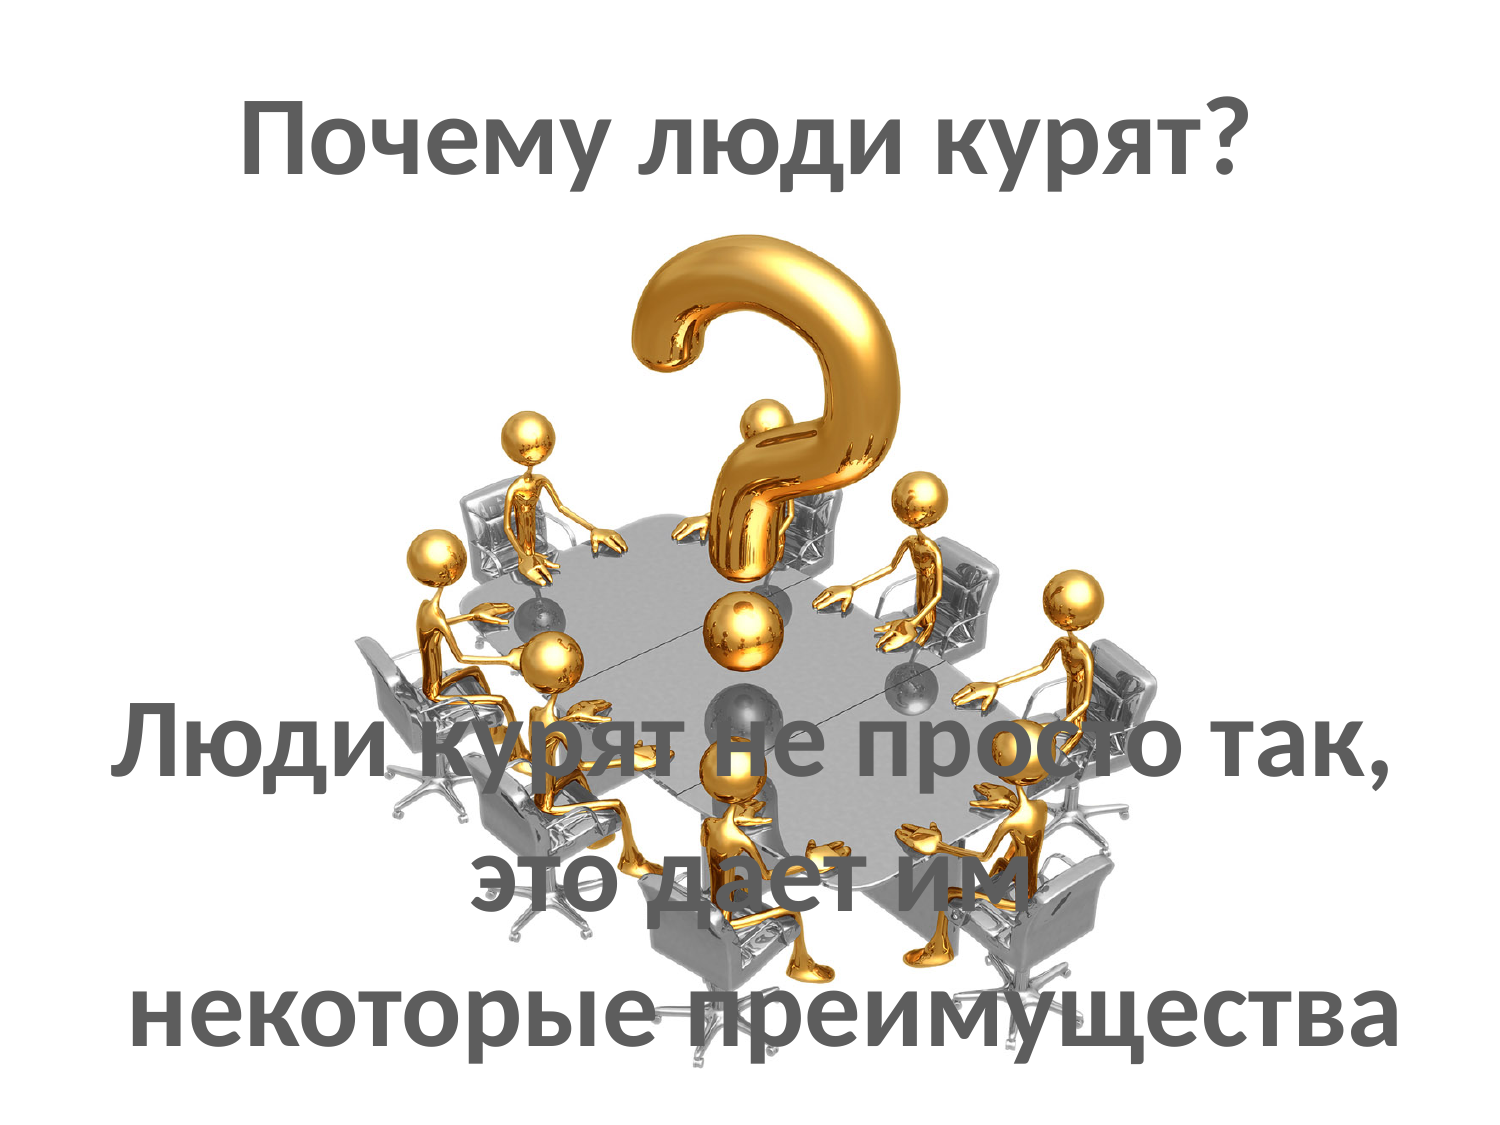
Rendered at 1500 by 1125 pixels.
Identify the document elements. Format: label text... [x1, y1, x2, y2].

text_box Почему люди курят? [223, 54, 1270, 205]
text_box Люди курят не просто так, это дает им некоторые преимущества [94, 656, 335, 1077]
picture [336, 219, 1180, 1071]
text_box Люди курят не просто так, это дает им некоторые преимущества [1181, 656, 1436, 1077]
